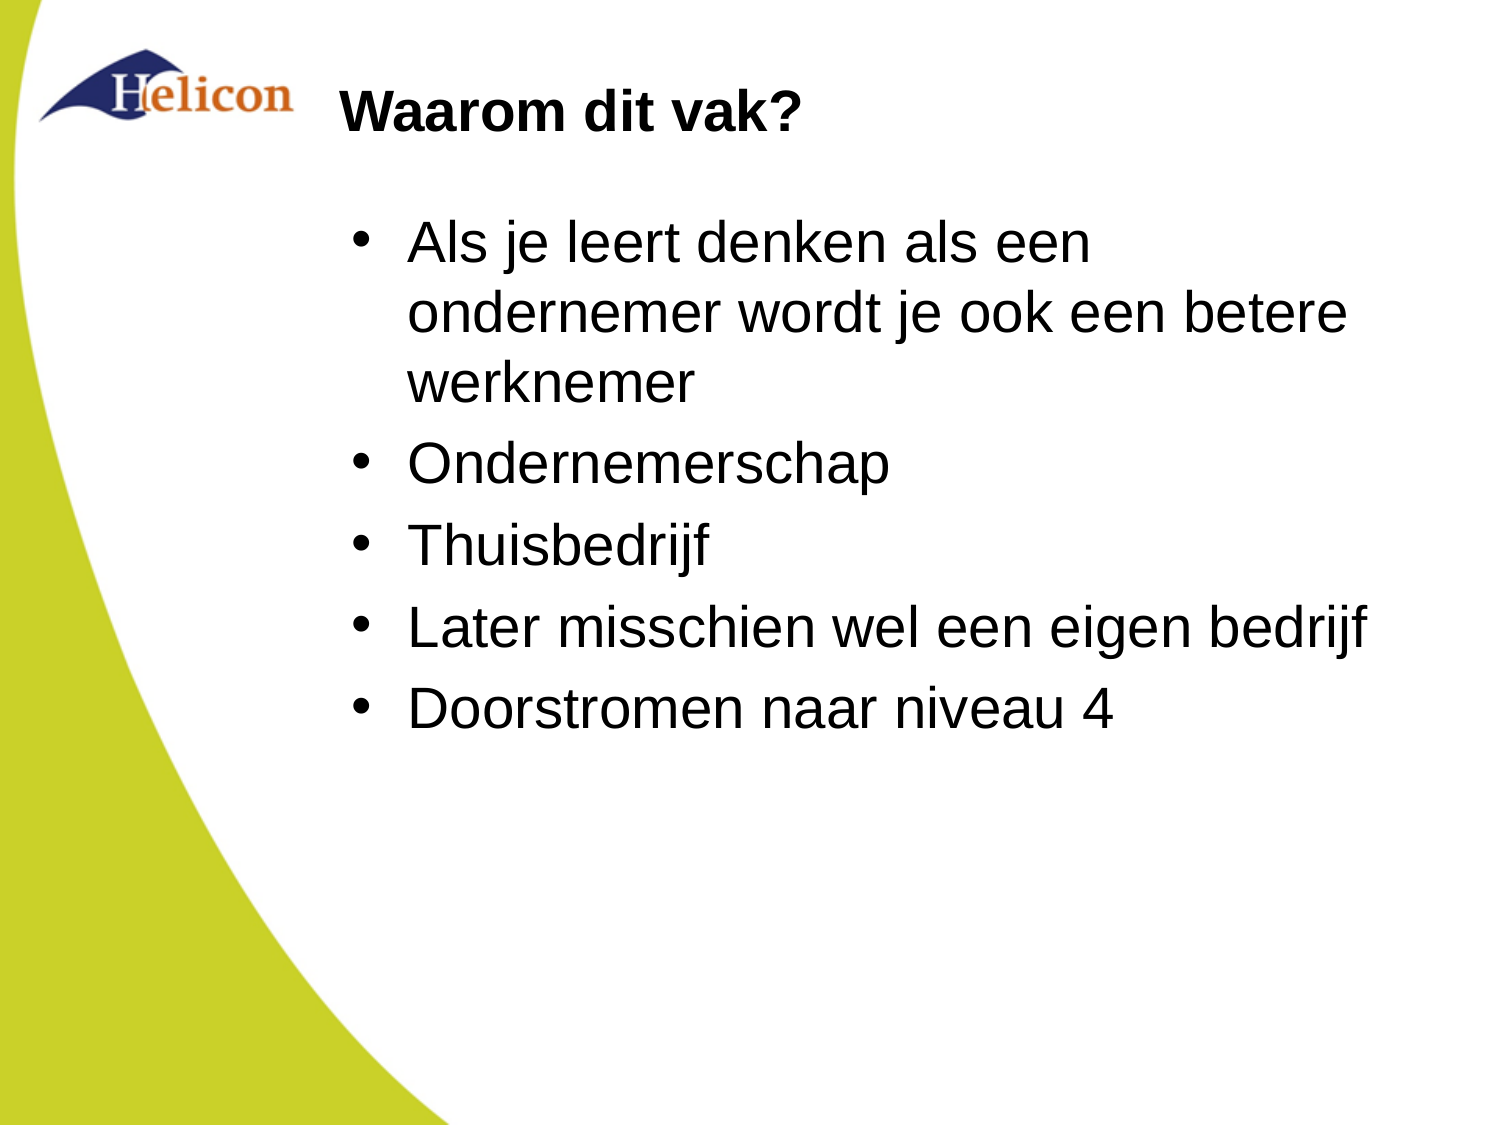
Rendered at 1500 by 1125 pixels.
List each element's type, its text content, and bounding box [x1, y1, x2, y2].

picture [0, 0, 1500, 1125]
title Waarom dit vak? [324, 54, 1415, 161]
list Als je leert denken als een ondernemer wordt je ook een betere werknemer Ondernemerschap Thuisbedrijf Later misschien wel een eigen bedrijf Doorstromen naar niveau 4 [336, 196, 1425, 1005]
